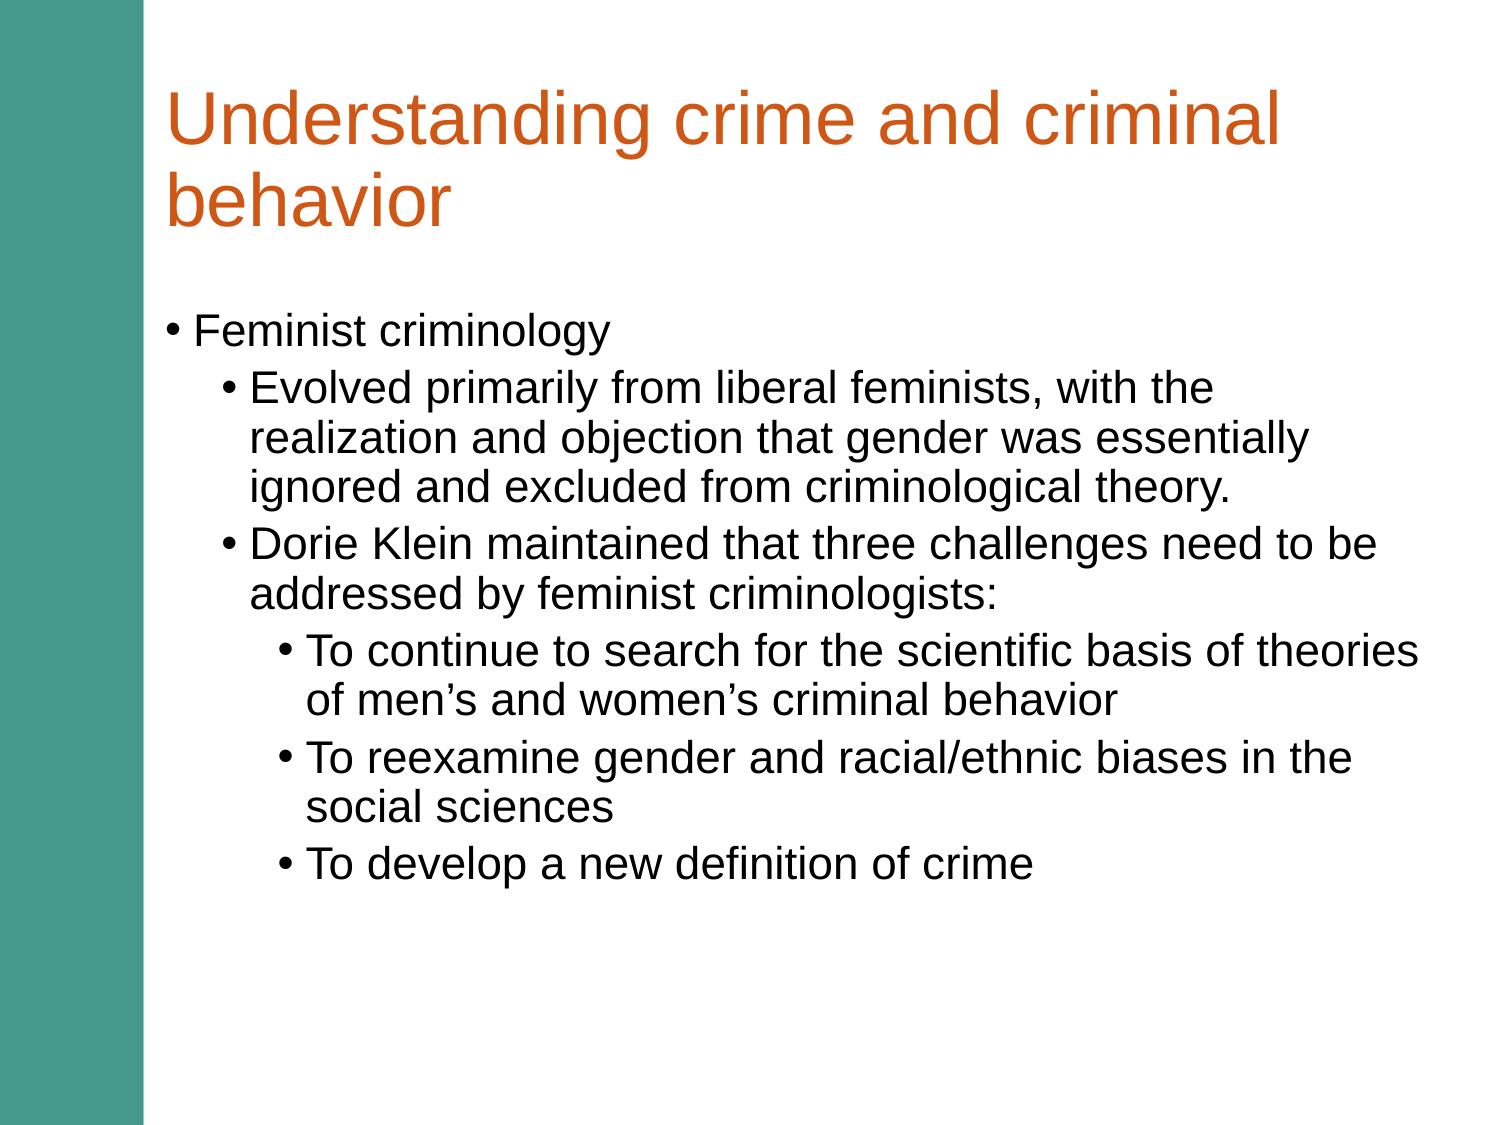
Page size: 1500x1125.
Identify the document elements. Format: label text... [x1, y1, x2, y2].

list Feminist criminology Evolved primarily from liberal feminists, with the realization and objection that gender was essentially ignored and excluded from criminological theory. Dorie Klein maintained that three challenges need to be addressed by feminist criminologists: To continue to search for the scientific basis of theories of men’s and women’s criminal behavior To reexamine gender and racial/ethnic biases in the social sciences To develop a new definition of crime [150, 299, 1444, 1014]
title Understanding crime and criminal behavior [150, 52, 1444, 271]
picture [0, 0, 1500, 1125]
